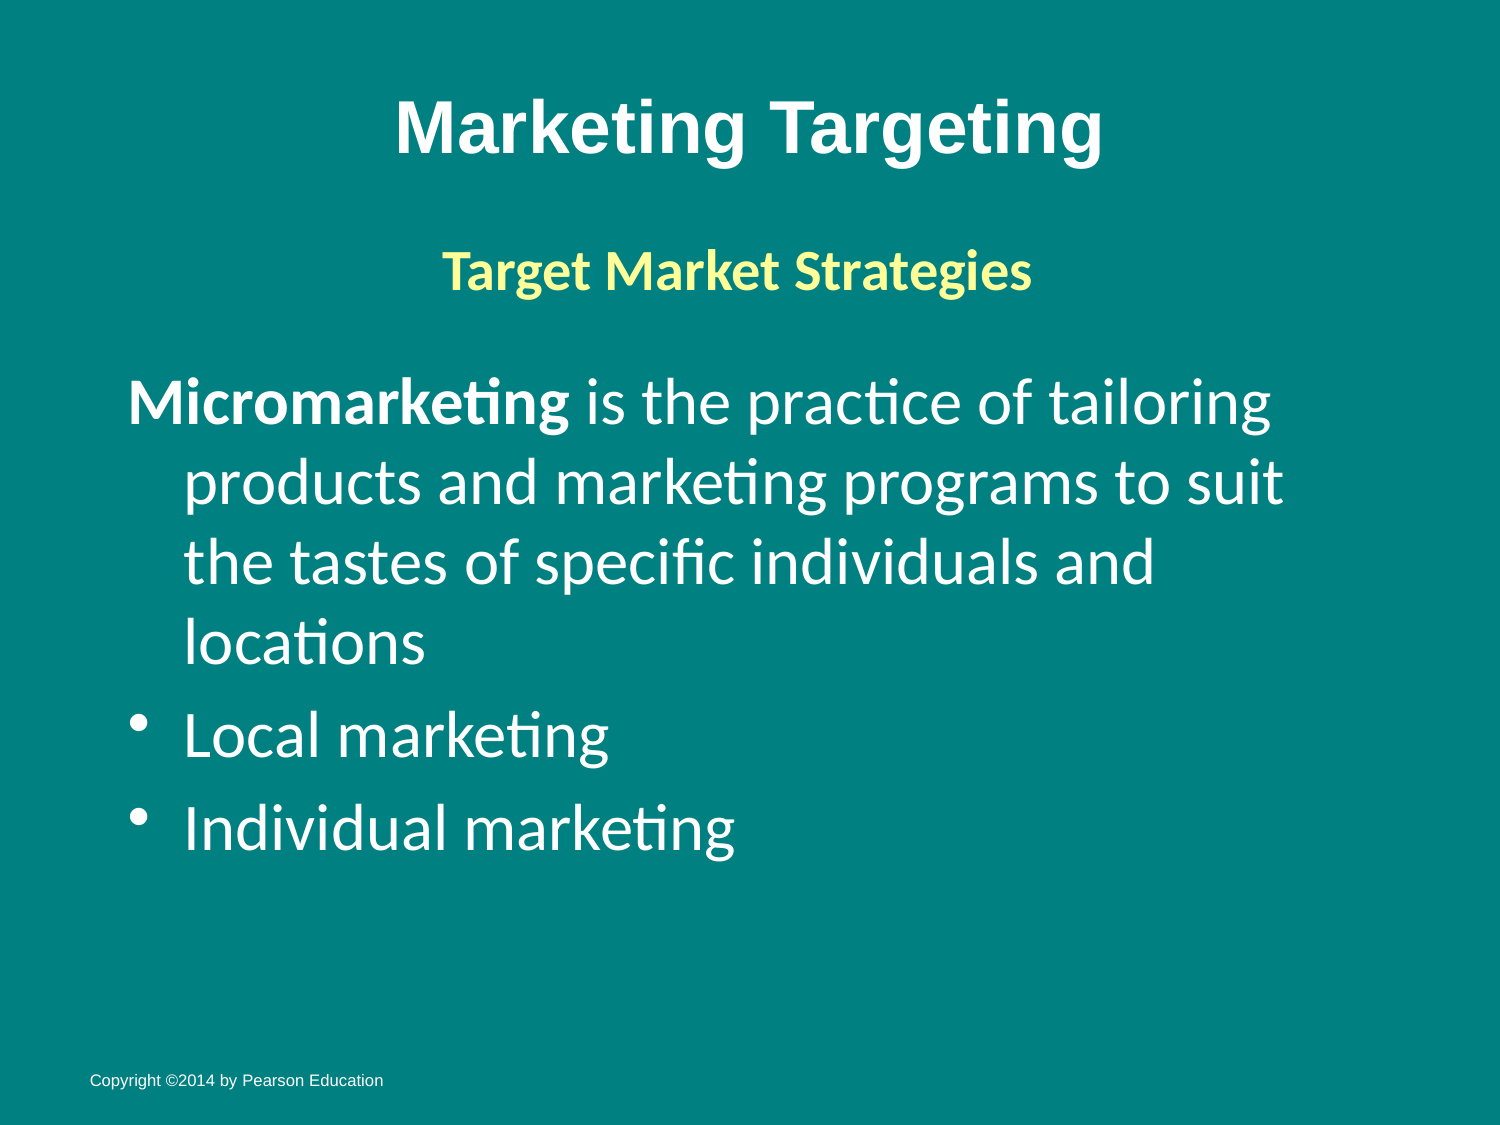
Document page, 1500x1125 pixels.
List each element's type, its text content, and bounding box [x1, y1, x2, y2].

list Micromarketing is the practice of tailoring products and marketing programs to suit the tastes of specific individuals and locations Local marketing Individual marketing [112, 349, 1388, 1026]
list Target Market Strategies [149, 224, 1326, 288]
text_box Copyright ©2014 by Pearson Education [74, 1062, 825, 1098]
title Marketing Targeting [112, 37, 1388, 226]
